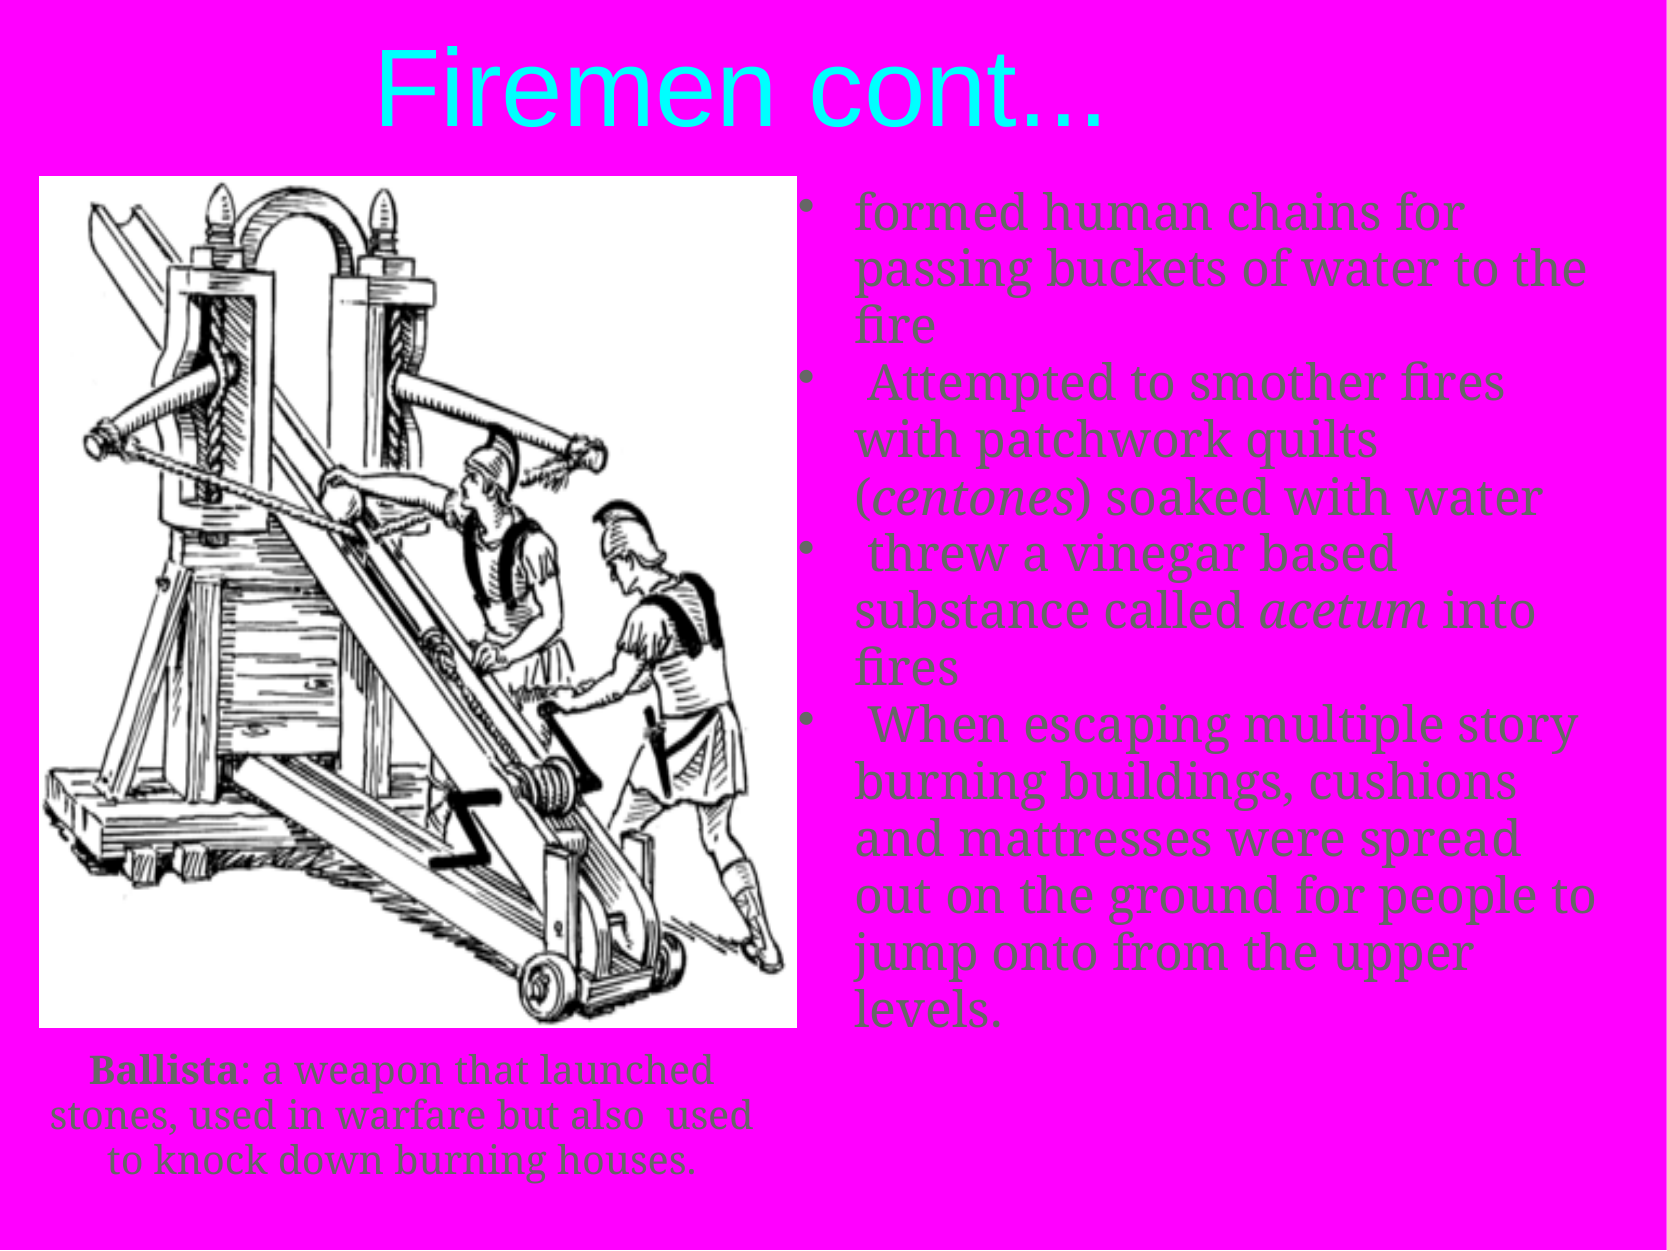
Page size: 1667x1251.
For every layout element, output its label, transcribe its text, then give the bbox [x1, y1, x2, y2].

picture [38, 176, 797, 1028]
text_box Ballista: a weapon that launched stones, used in warfare but also used to knock down burning houses. [29, 1048, 775, 1184]
text_box Firemen cont... [373, 26, 1215, 152]
text_box formed human chains for passing buckets of water to the fire Attempted to smother fires with patchwork quilts (centones) soaked with water threw a vinegar based substance called acetum into fires When escaping multiple story burning buildings, cushions and mattresses were spread out on the ground for people to jump onto from the upper levels. [779, 184, 1610, 1040]
